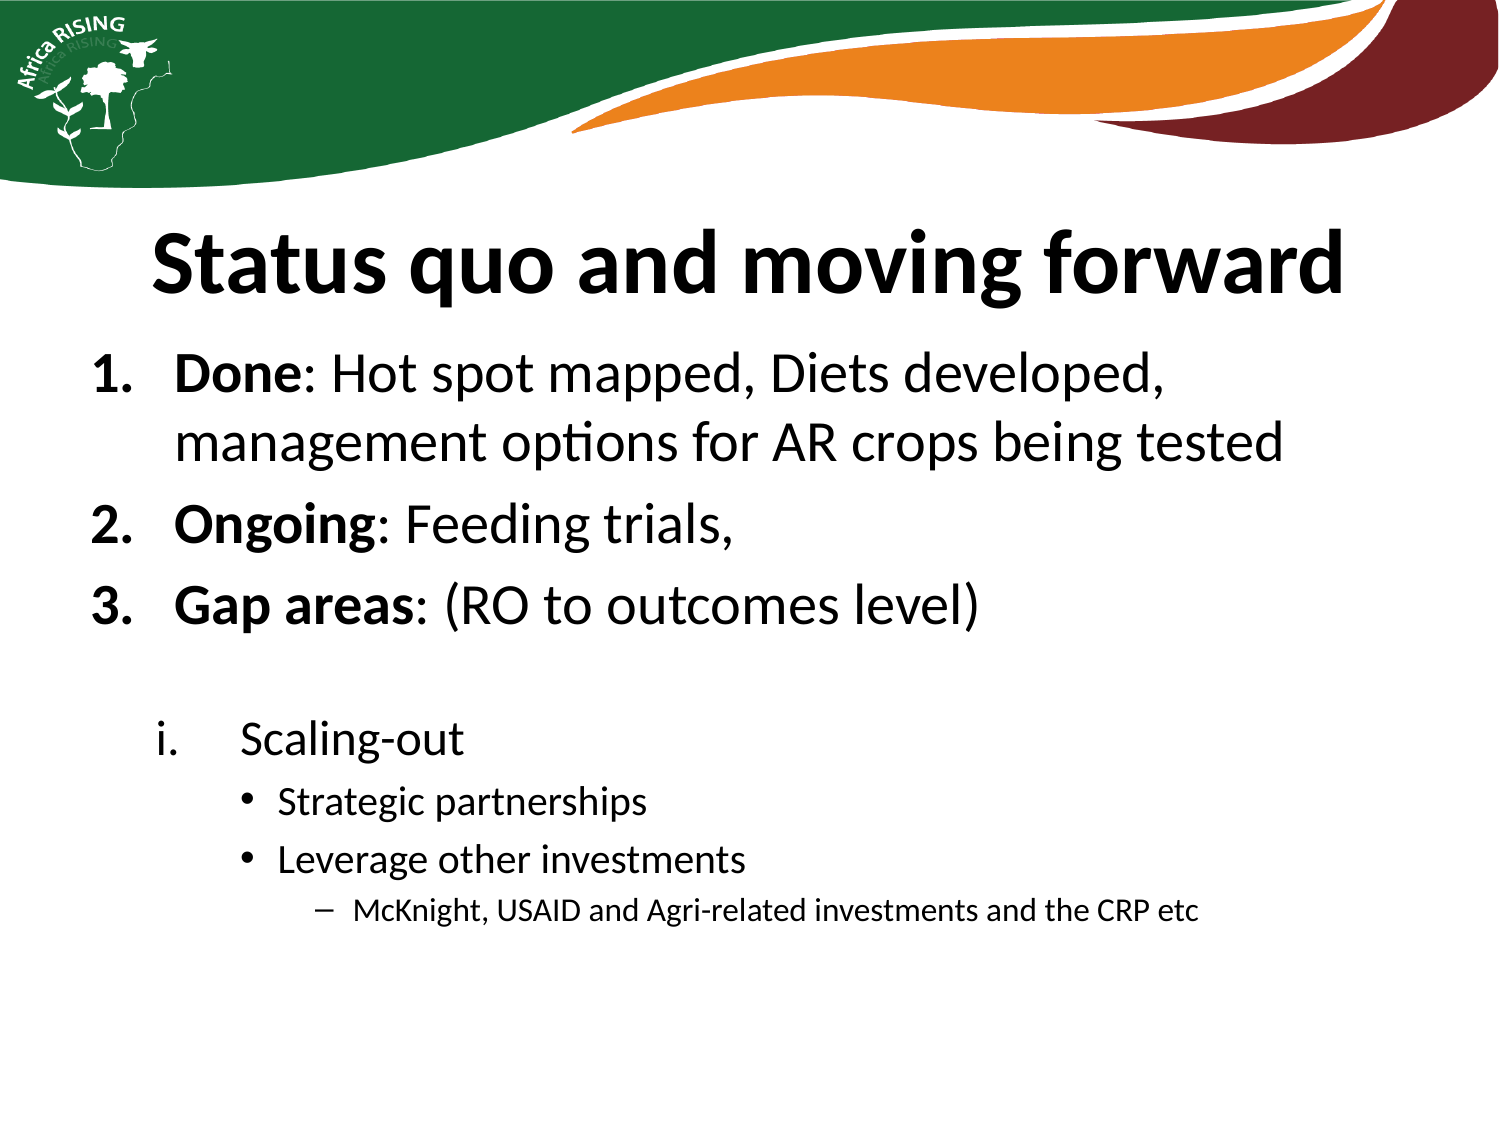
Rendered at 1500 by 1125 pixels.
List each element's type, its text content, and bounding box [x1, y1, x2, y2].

title Status quo and moving forward [75, 187, 1425, 326]
picture [0, 0, 1499, 188]
list Done: Hot spot mapped, Diets developed, management options for AR crops being tested Ongoing: Feeding trials, Gap areas: (RO to outcomes level) Scaling-out Strategic partnerships Leverage other investments McKnight, USAID and Agri-related investments and the CRP etc [75, 326, 1425, 1079]
